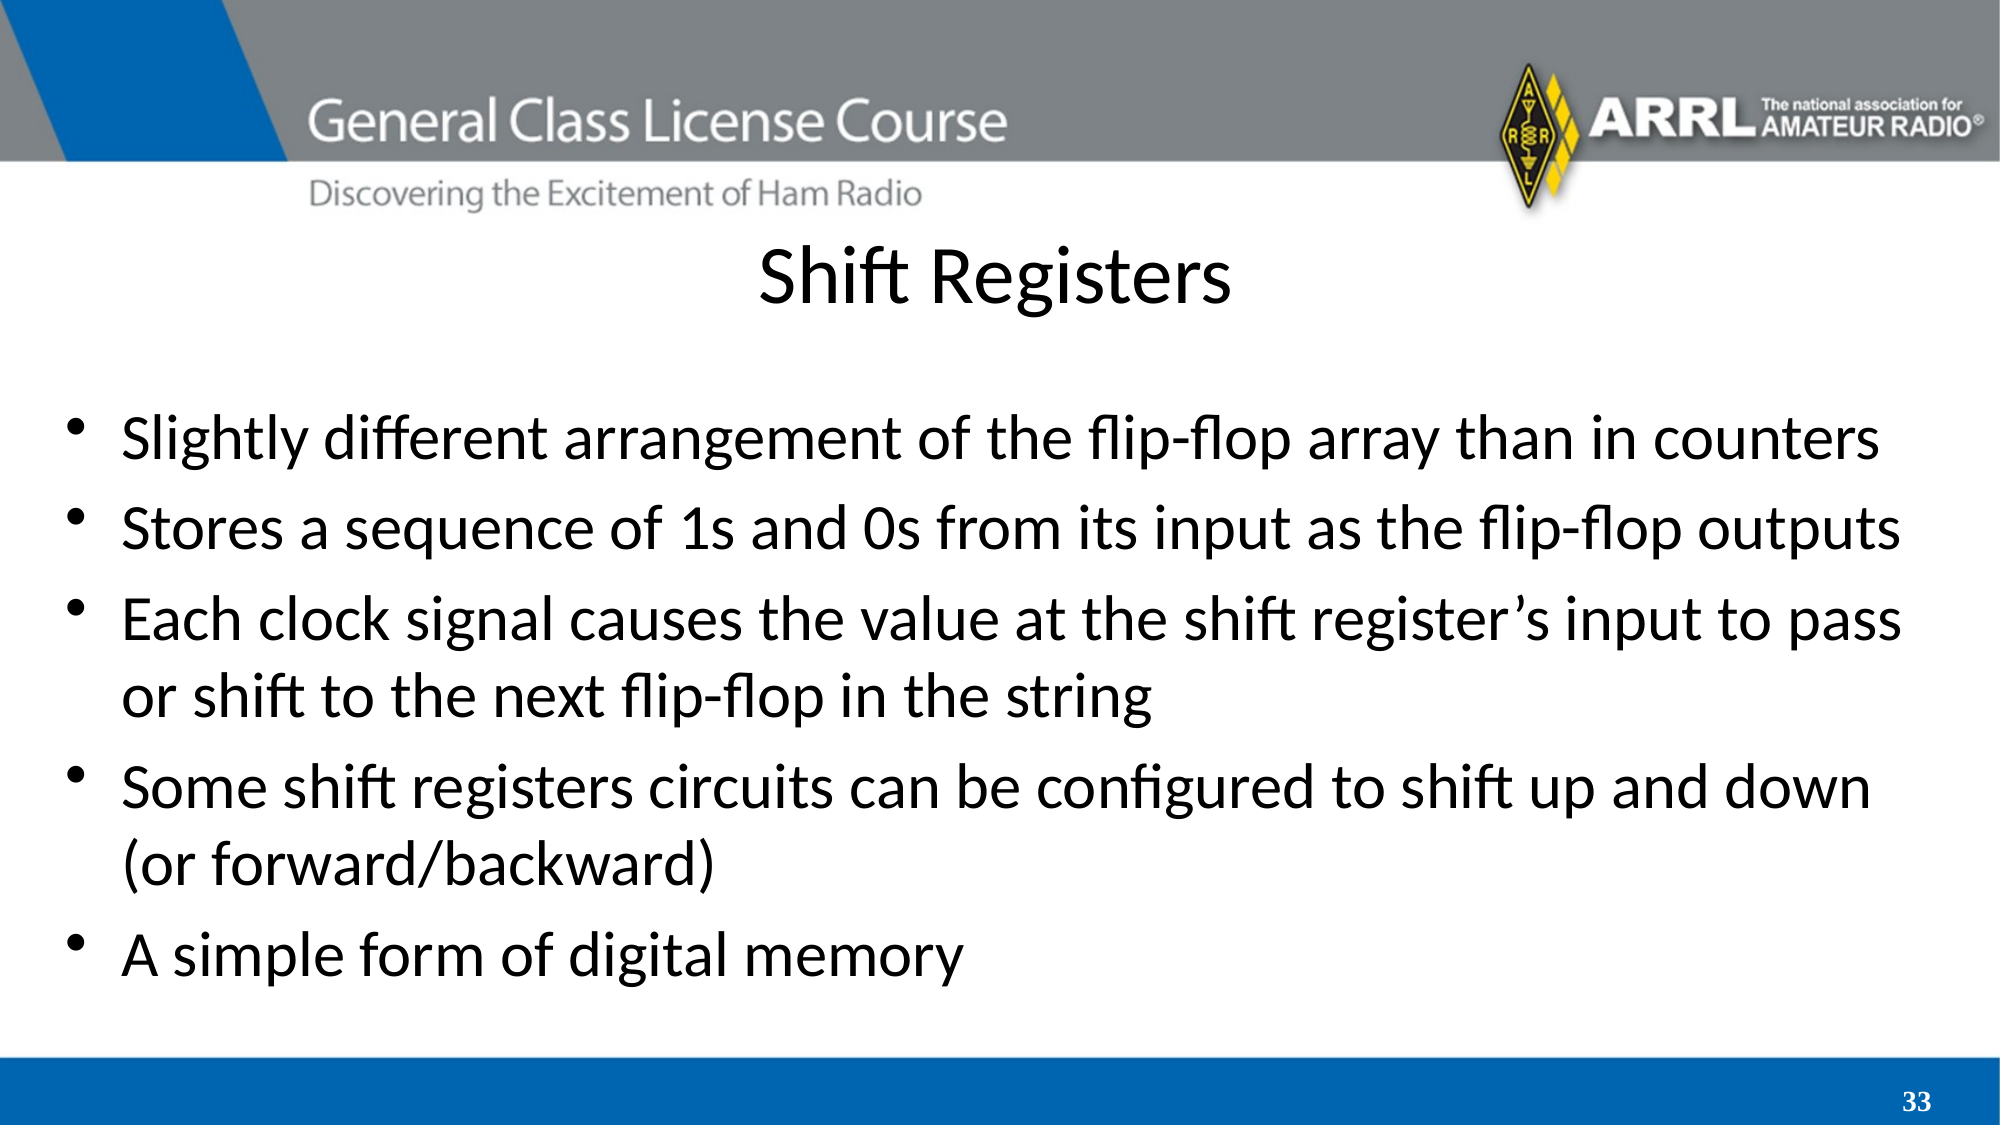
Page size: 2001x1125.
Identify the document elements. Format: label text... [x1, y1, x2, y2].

title Shift Registers [96, 212, 1897, 356]
list Slightly different arrangement of the flip-flop array than in counters Stores a sequence of 1s and 0s from its input as the flip-flop outputs Each clock signal causes the value at the shift register’s input to pass or shift to the next flip-flop in the string Some shift registers circuits can be configured to shift up and down (or forward/backward) A simple form of digital memory [50, 387, 1950, 1075]
picture [0, 0, 2001, 1125]
